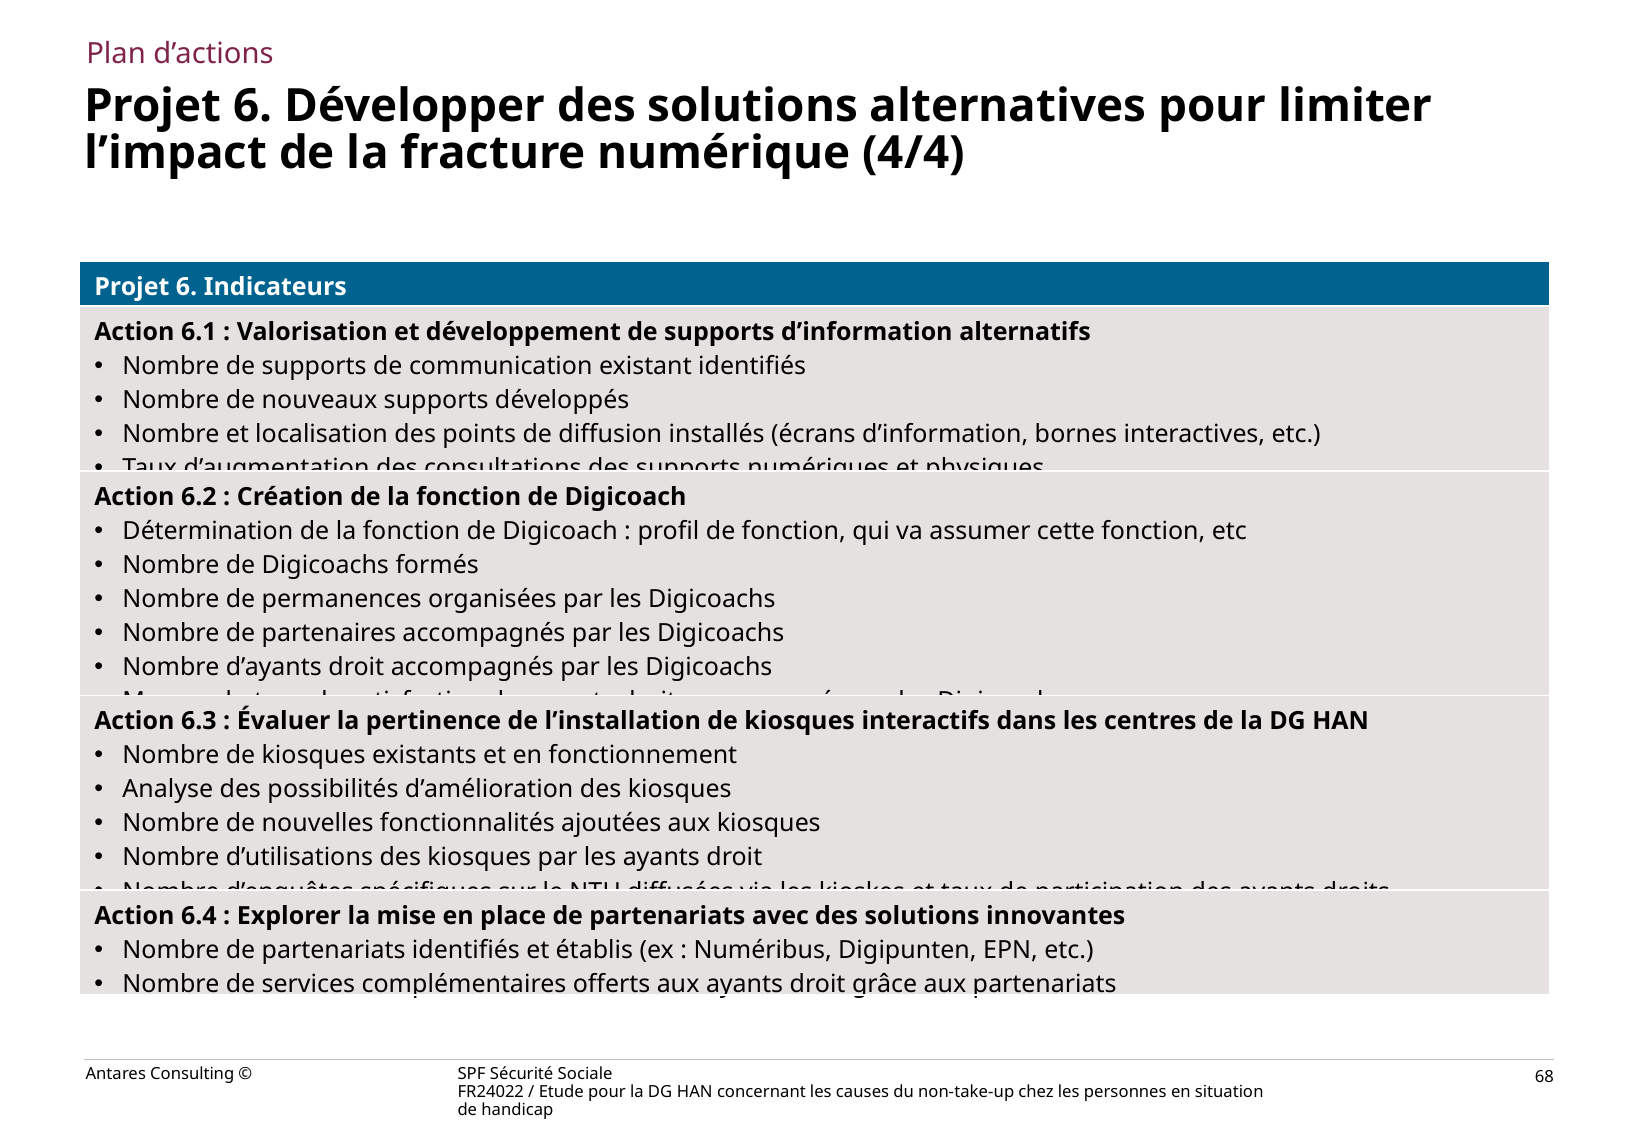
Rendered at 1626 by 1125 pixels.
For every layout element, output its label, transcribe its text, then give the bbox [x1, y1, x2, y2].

table_cell Action 6.2 : Création de la fonction de Digicoach Détermination de la fonction de Digicoach : profil de fonction, qui va assumer cette fonction, etc Nombre de Digicoachs formés Nombre de permanences organisées par les Digicoachs Nombre de partenaires accompagnés par les Digicoachs Nombre d’ayants droit accompagnés par les Digicoachs Mesure du taux de satisfaction des ayants droit accompagnés par les Digicoachs [80, 472, 1549, 695]
table_cell Action 6.4 : Explorer la mise en place de partenariats avec des solutions innovantes Nombre de partenariats identifiés et établis (ex : Numéribus, Digipunten, EPN, etc.) Nombre de services complémentaires offerts aux ayants droit grâce aux partenariats [80, 891, 1549, 994]
table_header Projet 6. Indicateurs [80, 262, 1549, 305]
text_box Plan d’actions [86, 38, 1522, 70]
title Projet 6. Développer des solutions alternatives pour limiter l’impact de la fracture numérique (4/4) [84, 82, 1550, 229]
table_cell Action 6.3 : Évaluer la pertinence de l’installation de kiosques interactifs dans les centres de la DG HAN Nombre de kiosques existants et en fonctionnement Analyse des possibilités d’amélioration des kiosques Nombre de nouvelles fonctionnalités ajoutées aux kiosques Nombre d’utilisations des kiosques par les ayants droit Nombre d’enquêtes spécifiques sur le NTU diffusées via les kioskes et taux de participation des ayants droits [80, 696, 1549, 889]
table_cell Action 6.1 : Valorisation et développement de supports d’information alternatifs Nombre de supports de communication existant identifiés Nombre de nouveaux supports développés Nombre et localisation des points de diffusion installés (écrans d’information, bornes interactives, etc.) Taux d’augmentation des consultations des supports numériques et physiques [80, 307, 1549, 470]
